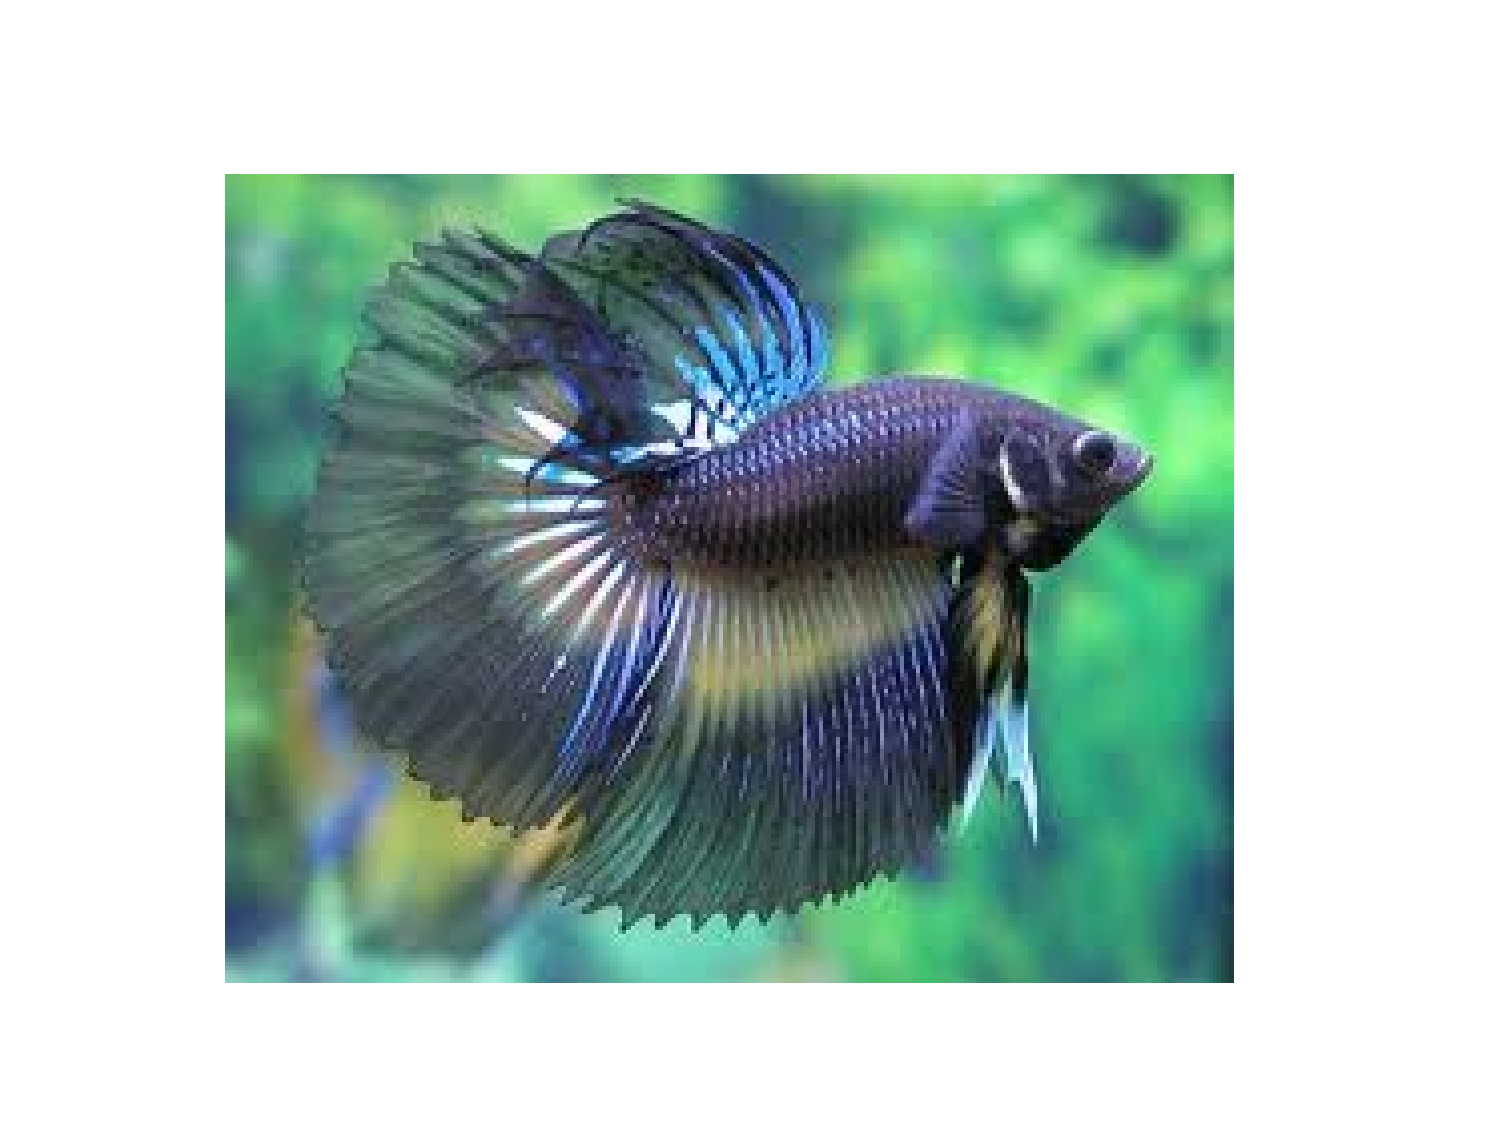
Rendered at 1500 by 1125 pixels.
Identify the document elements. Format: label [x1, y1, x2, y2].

picture [224, 174, 1234, 983]
